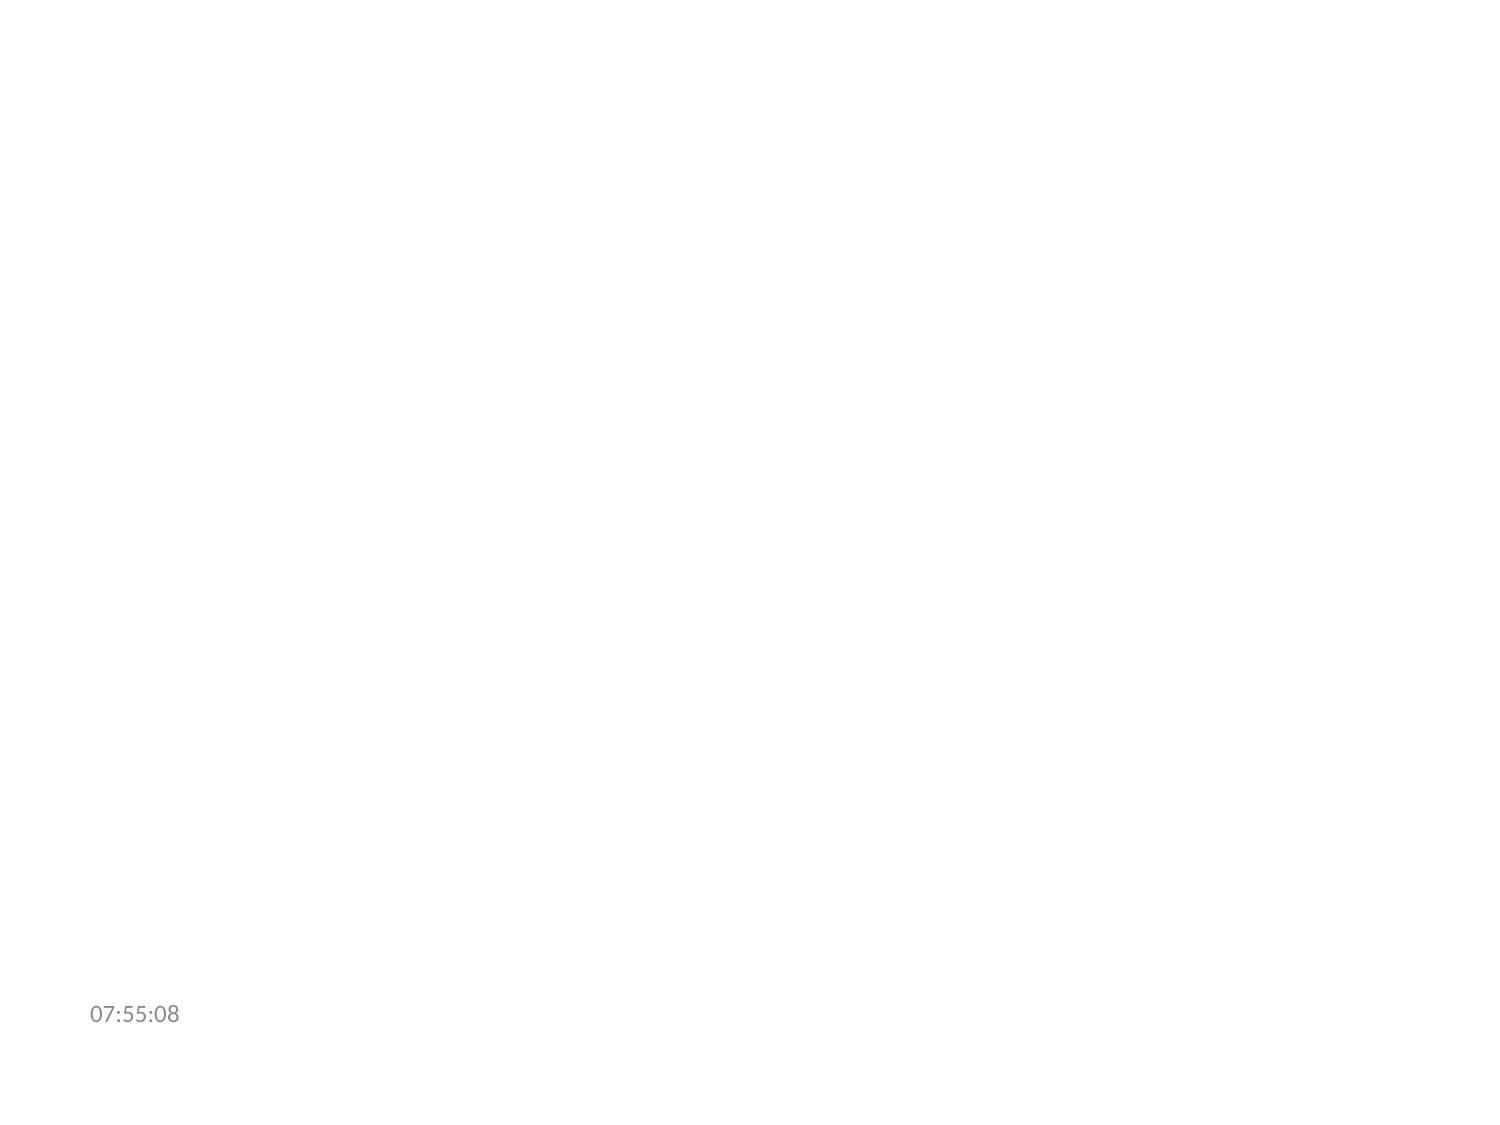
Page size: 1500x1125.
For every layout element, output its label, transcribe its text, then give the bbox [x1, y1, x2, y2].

text_box 15:35:09 [75, 982, 425, 1043]
